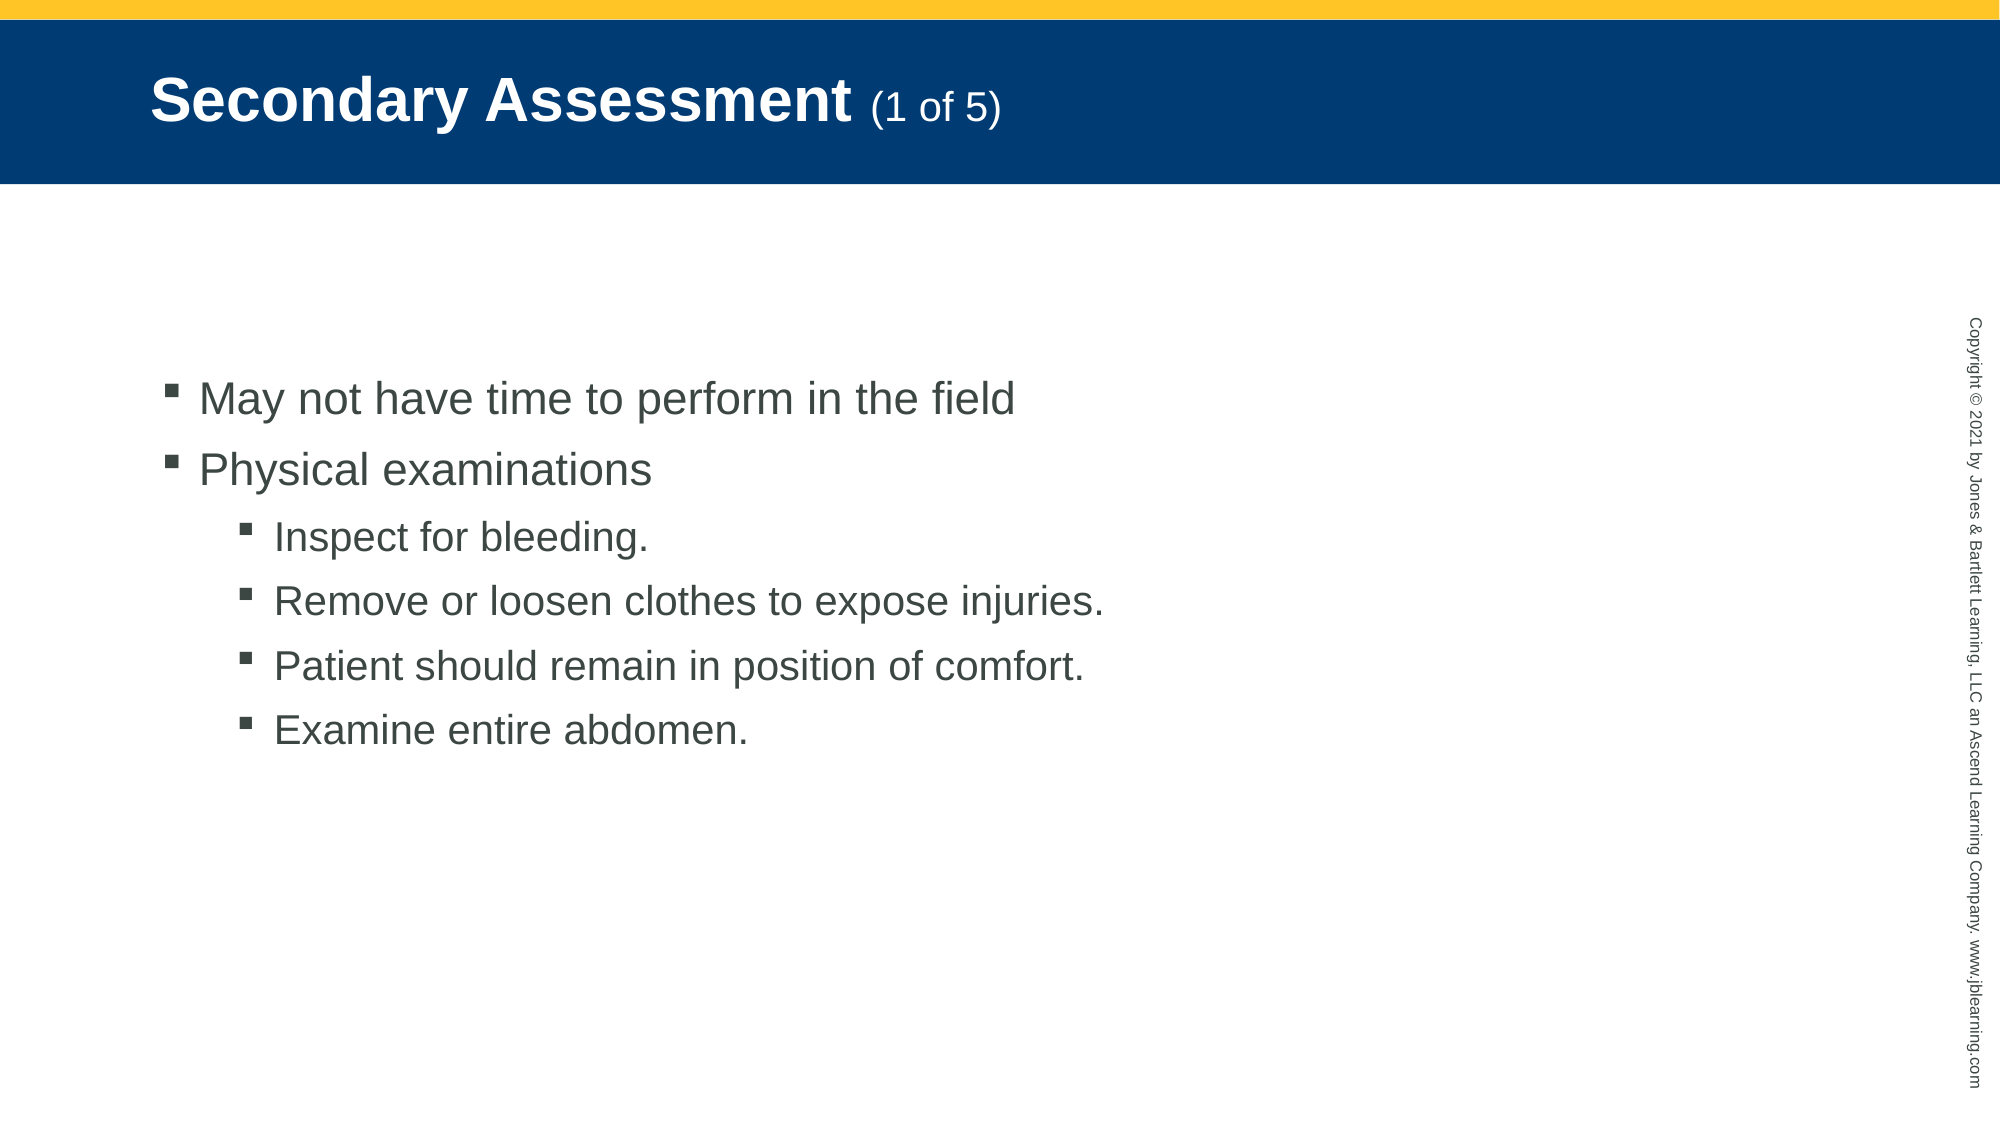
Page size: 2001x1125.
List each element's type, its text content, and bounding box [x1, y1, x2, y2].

list May not have time to perform in the field Physical examinations Inspect for bleeding. Remove or loosen clothes to expose injuries. Patient should remain in position of comfort. Examine entire abdomen. [146, 361, 1859, 1016]
title Secondary Assessment (1 of 5) [0, 19, 2000, 185]
